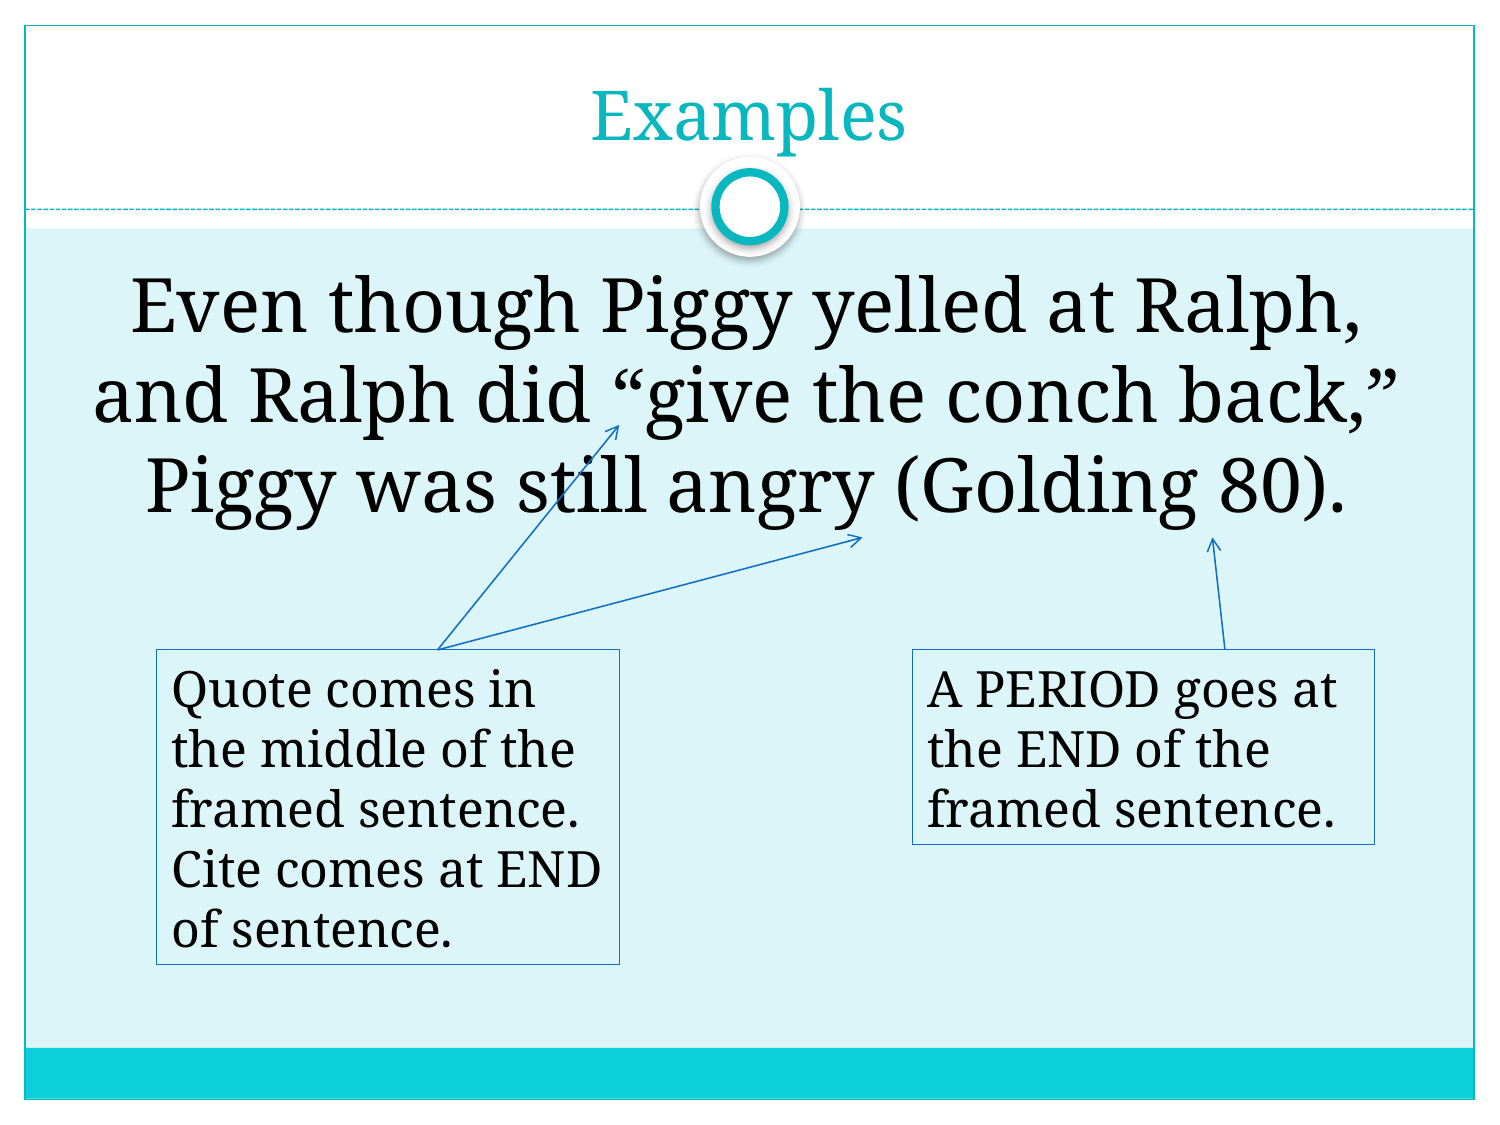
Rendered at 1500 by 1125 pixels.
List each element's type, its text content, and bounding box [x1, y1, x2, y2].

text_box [437, 424, 620, 535]
list Even though Piggy yelled at Ralph, and Ralph did “give the conch back,” Piggy was still angry (Golding 80). [49, 250, 1445, 1001]
text_box Quote comes in the middle of the framed sentence. Cite comes at END of sentence. [156, 649, 620, 965]
title Examples [49, 37, 1450, 162]
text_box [1212, 537, 1226, 651]
text_box A PERIOD goes at the END of the framed sentence. [912, 649, 1375, 845]
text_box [437, 537, 863, 651]
